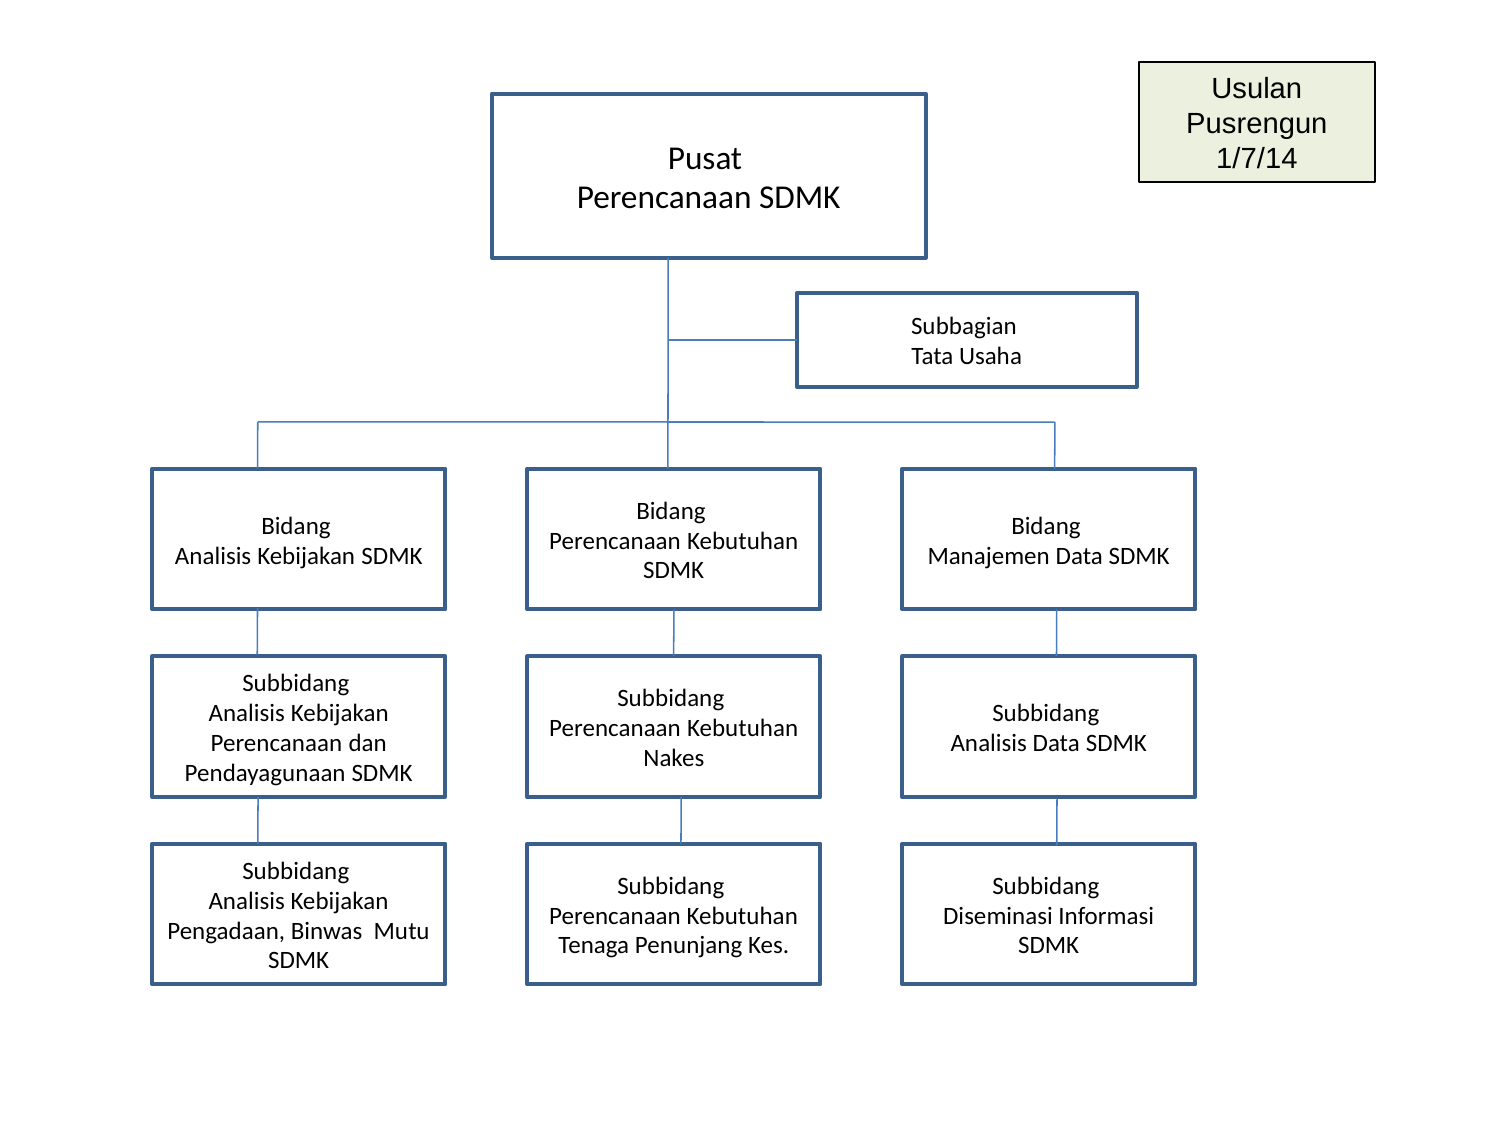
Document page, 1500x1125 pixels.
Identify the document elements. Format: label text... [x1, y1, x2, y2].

text_box Subbidang Perencanaan Kebutuhan Nakes [525, 654, 822, 799]
text_box Subbidang Diseminasi Informasi SDMK [900, 842, 1197, 986]
text_box Bidang Analisis Kebijakan SDMK [150, 467, 447, 611]
text_box Subbagian Tata Usaha [795, 291, 1139, 389]
text_box Usulan Pusrengun 1/7/14 [1138, 62, 1376, 182]
text_box Subbidang Analisis Data SDMK [900, 654, 1197, 799]
text_box Pusat Perencanaan SDMK [490, 92, 928, 260]
text_box Bidang Manajemen Data SDMK [900, 467, 1197, 611]
text_box Subbidang Perencanaan Kebutuhan Tenaga Penunjang Kes. [525, 842, 822, 986]
text_box Subbidang Analisis Kebijakan Pengadaan, Binwas Mutu SDMK [150, 842, 447, 986]
text_box Subbidang Analisis Kebijakan Perencanaan dan Pendayagunaan SDMK [150, 654, 447, 799]
text_box Bidang Perencanaan Kebutuhan SDMK [525, 467, 822, 611]
